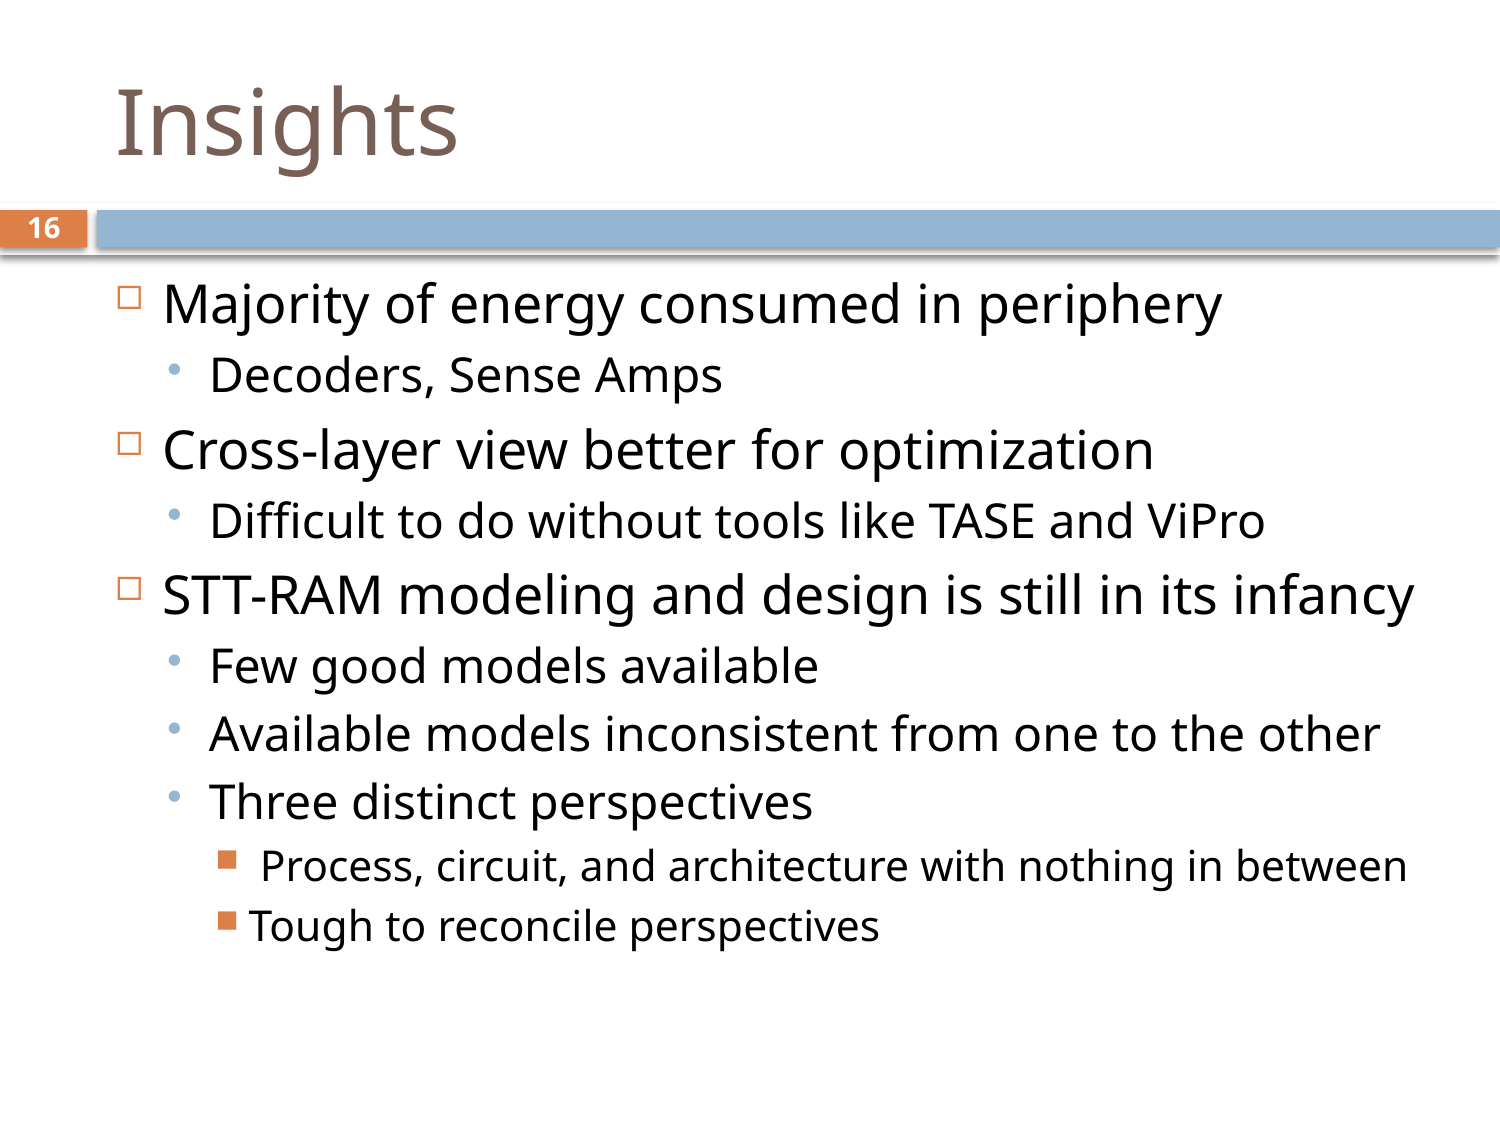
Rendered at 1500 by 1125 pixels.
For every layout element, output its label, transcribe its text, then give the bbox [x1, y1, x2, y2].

title Insights [100, 37, 1438, 200]
list Majority of energy consumed in periphery Decoders, Sense Amps Cross-layer view better for optimization Difficult to do without tools like TASE and ViPro STT-RAM modeling and design is still in its infancy Few good models available Available models inconsistent from one to the other Three distinct perspectives Process, circuit, and architecture with nothing in between Tough to reconcile perspectives [100, 262, 1438, 1000]
slide_number 16 [0, 208, 88, 249]
